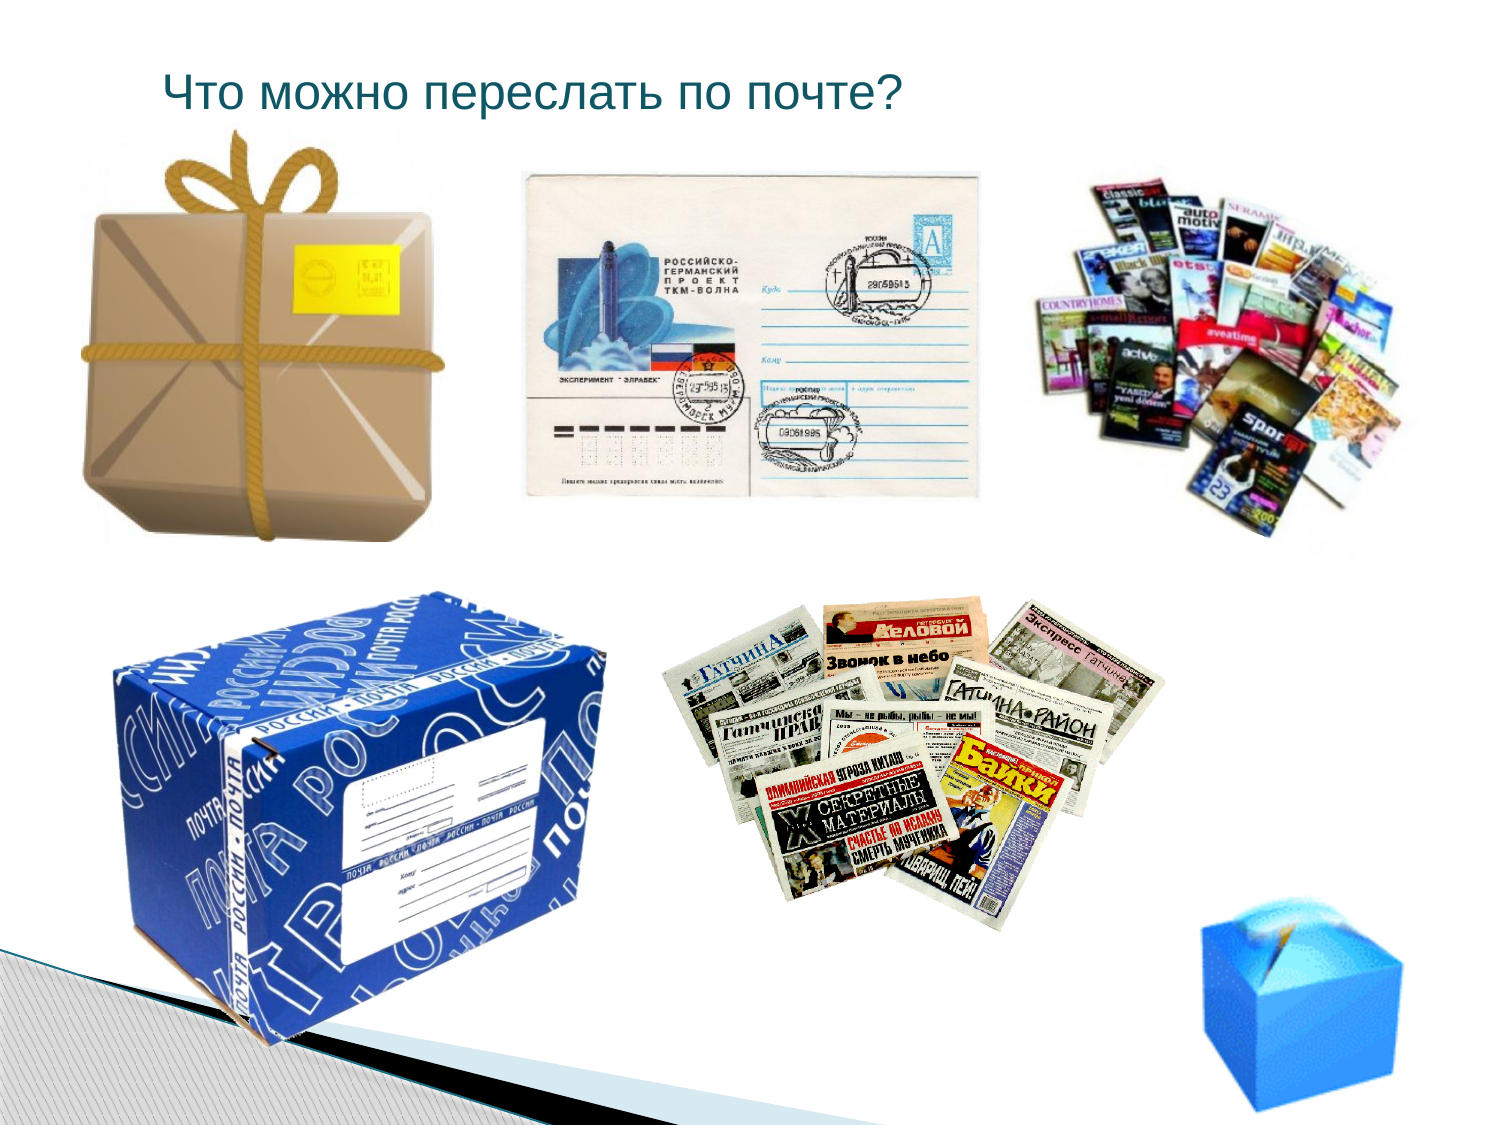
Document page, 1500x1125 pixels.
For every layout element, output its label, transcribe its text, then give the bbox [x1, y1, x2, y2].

picture [102, 582, 612, 1061]
picture [521, 138, 1471, 573]
picture [651, 549, 1500, 1125]
text_box Что можно переслать по почте? [146, 52, 1172, 172]
picture [80, 122, 445, 542]
